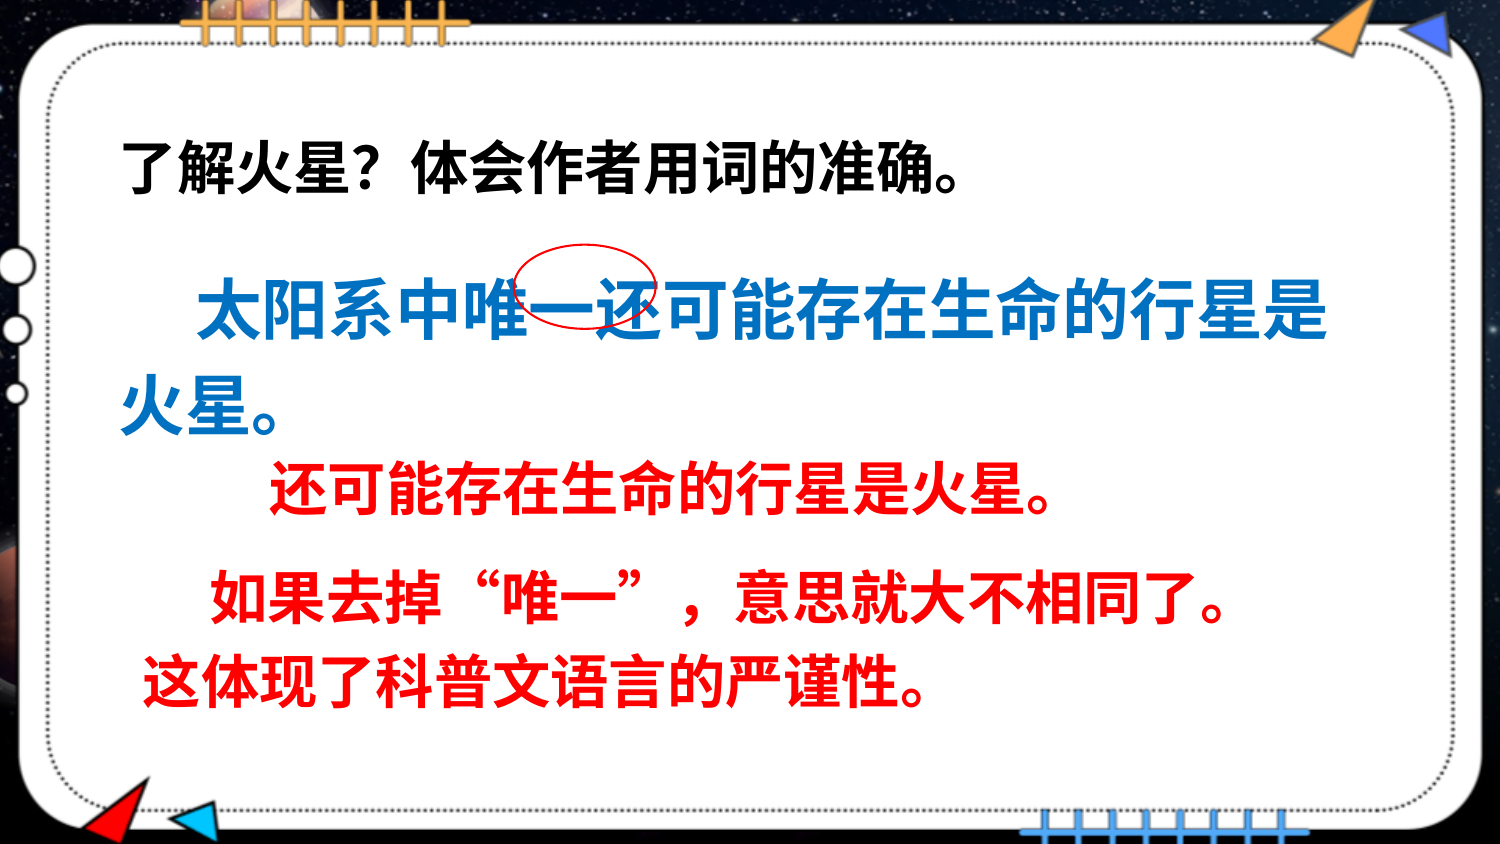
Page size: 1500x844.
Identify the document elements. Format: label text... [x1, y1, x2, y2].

text_box 还可能存在生命的行星是火星。 [254, 430, 1217, 530]
text_box [512, 243, 657, 330]
text_box 太阳系中唯一还可能存在生命的行星是火星。 [103, 244, 1368, 452]
text_box 了解火星？体会作者用词的准确。 [104, 110, 1180, 209]
picture [0, 0, 1500, 844]
text_box 如果去掉“唯一”，意思就大不相同了。这体现了科普文语言的严谨性。 [128, 539, 1318, 723]
